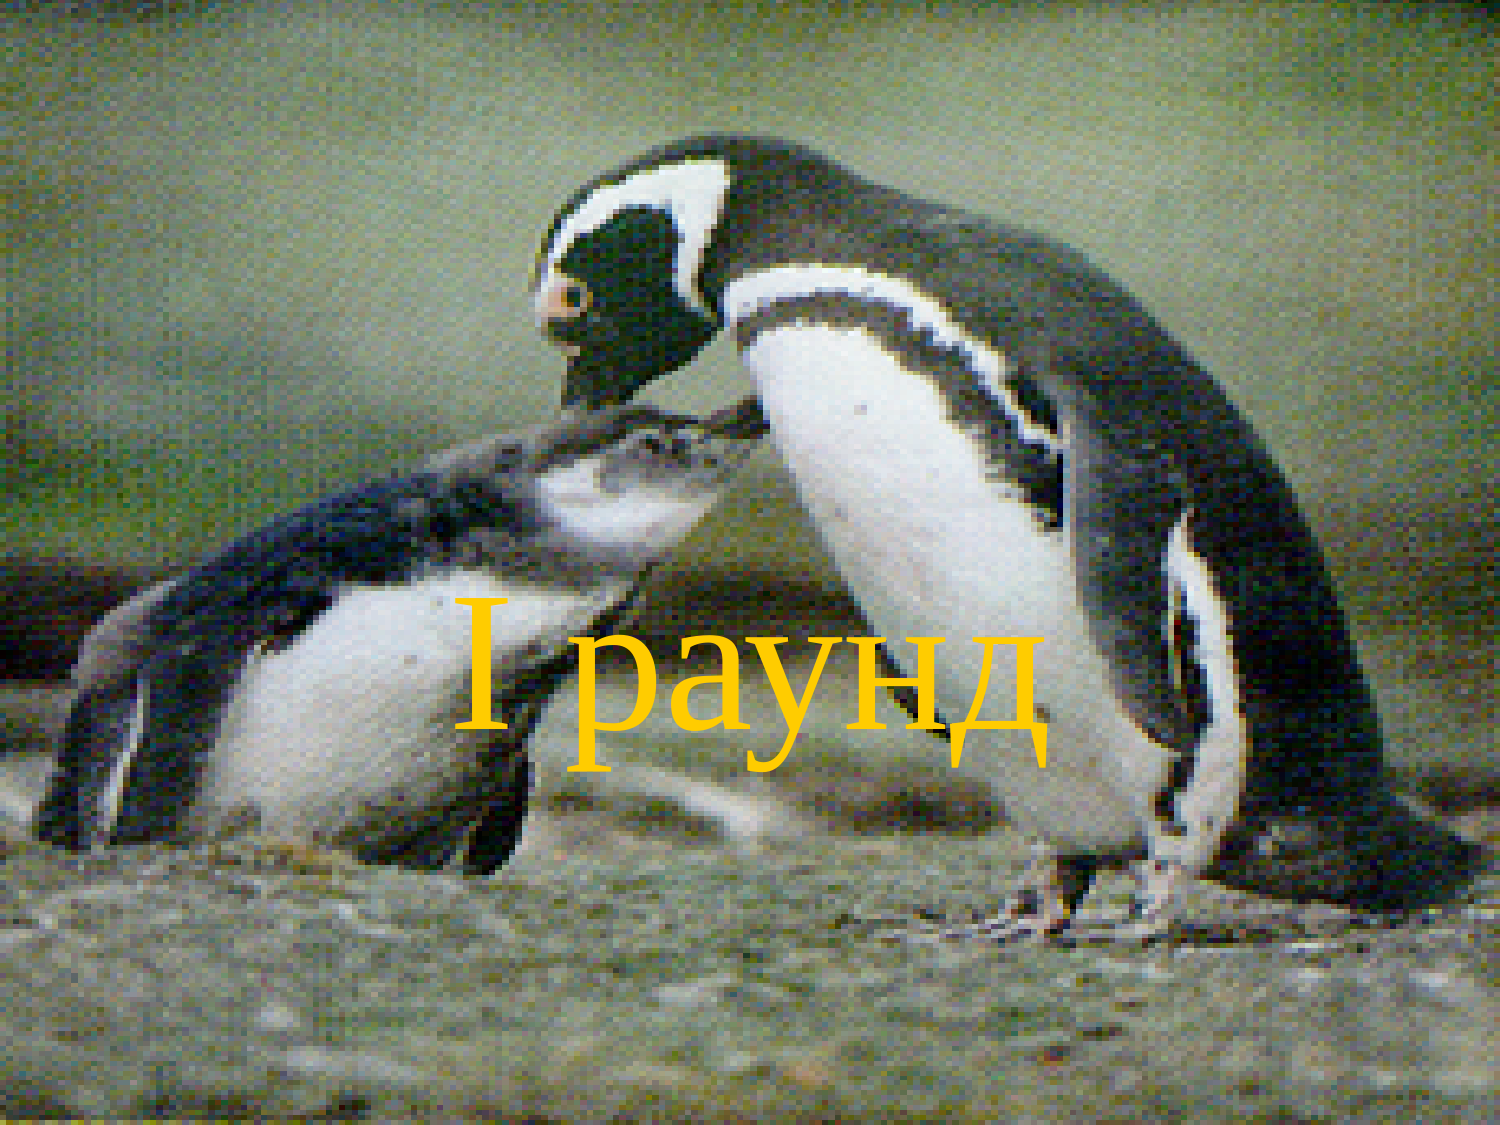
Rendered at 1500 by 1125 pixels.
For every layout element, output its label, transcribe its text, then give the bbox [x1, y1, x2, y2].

picture [0, 0, 1500, 1125]
title I раунд [112, 374, 1388, 926]
